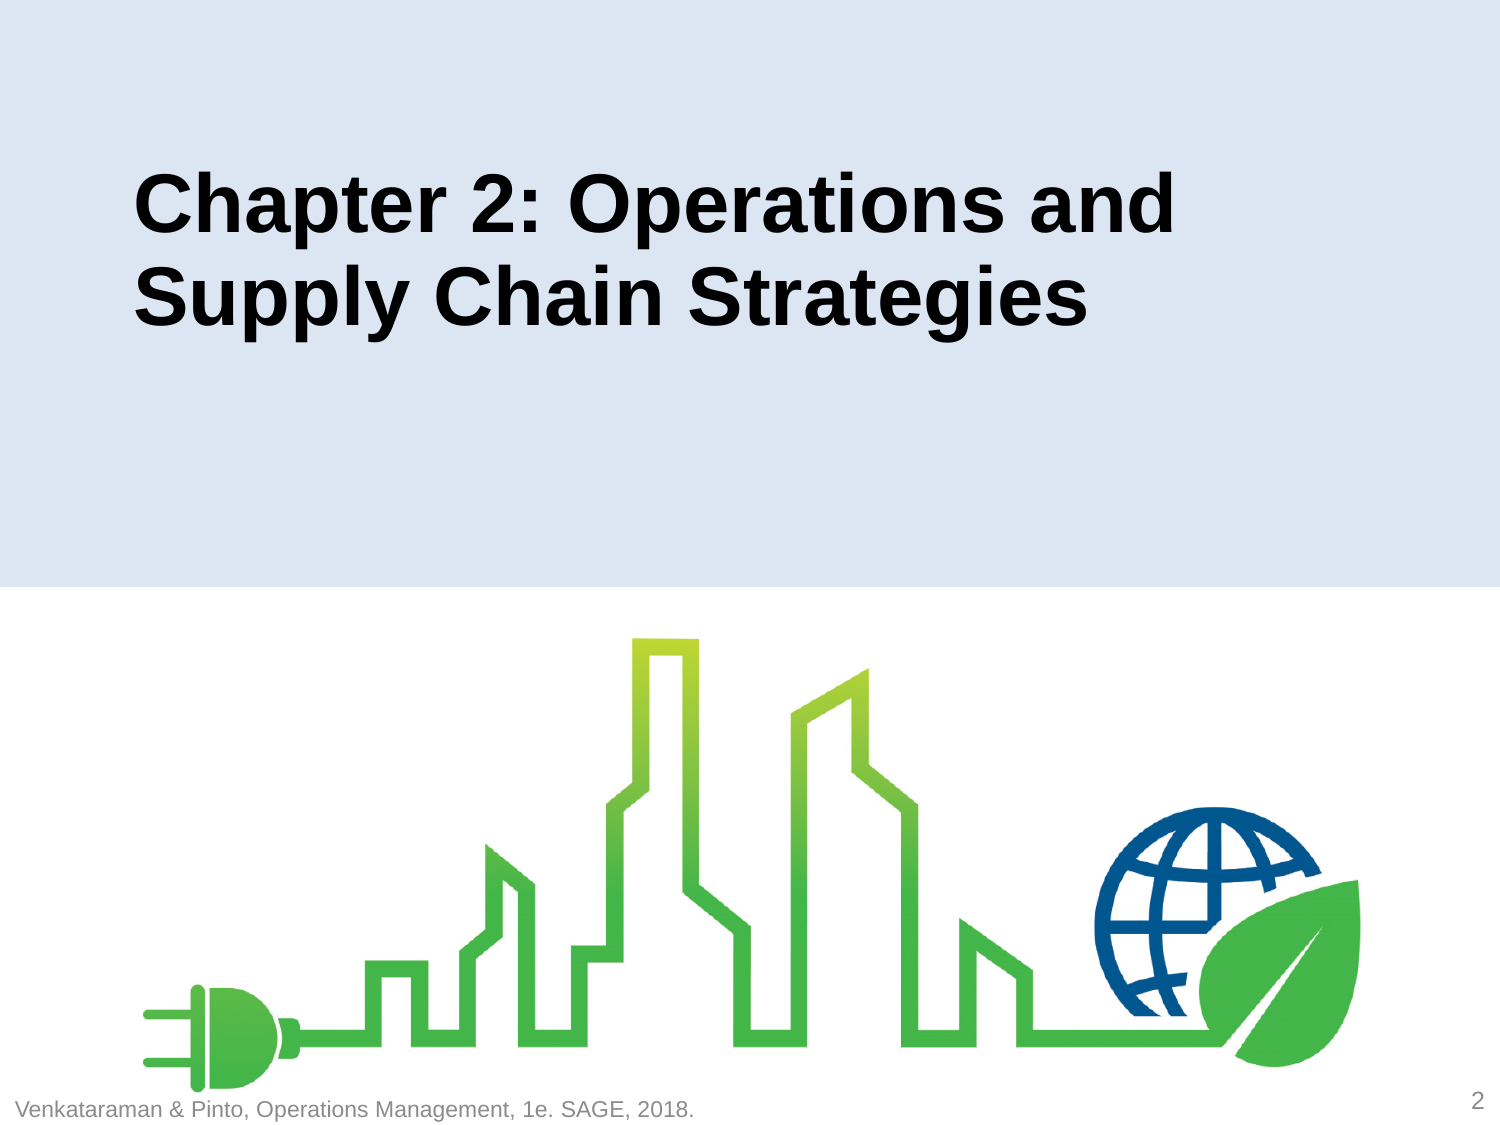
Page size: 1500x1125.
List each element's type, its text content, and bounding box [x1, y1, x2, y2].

title Chapter 2: Operations and Supply Chain Strategies [118, 149, 1394, 374]
slide_number 2 [1425, 1069, 1500, 1125]
picture [0, 587, 1500, 1125]
footer Venkataraman & Pinto, Operations Management, 1e. SAGE, 2018. [0, 1087, 1194, 1125]
